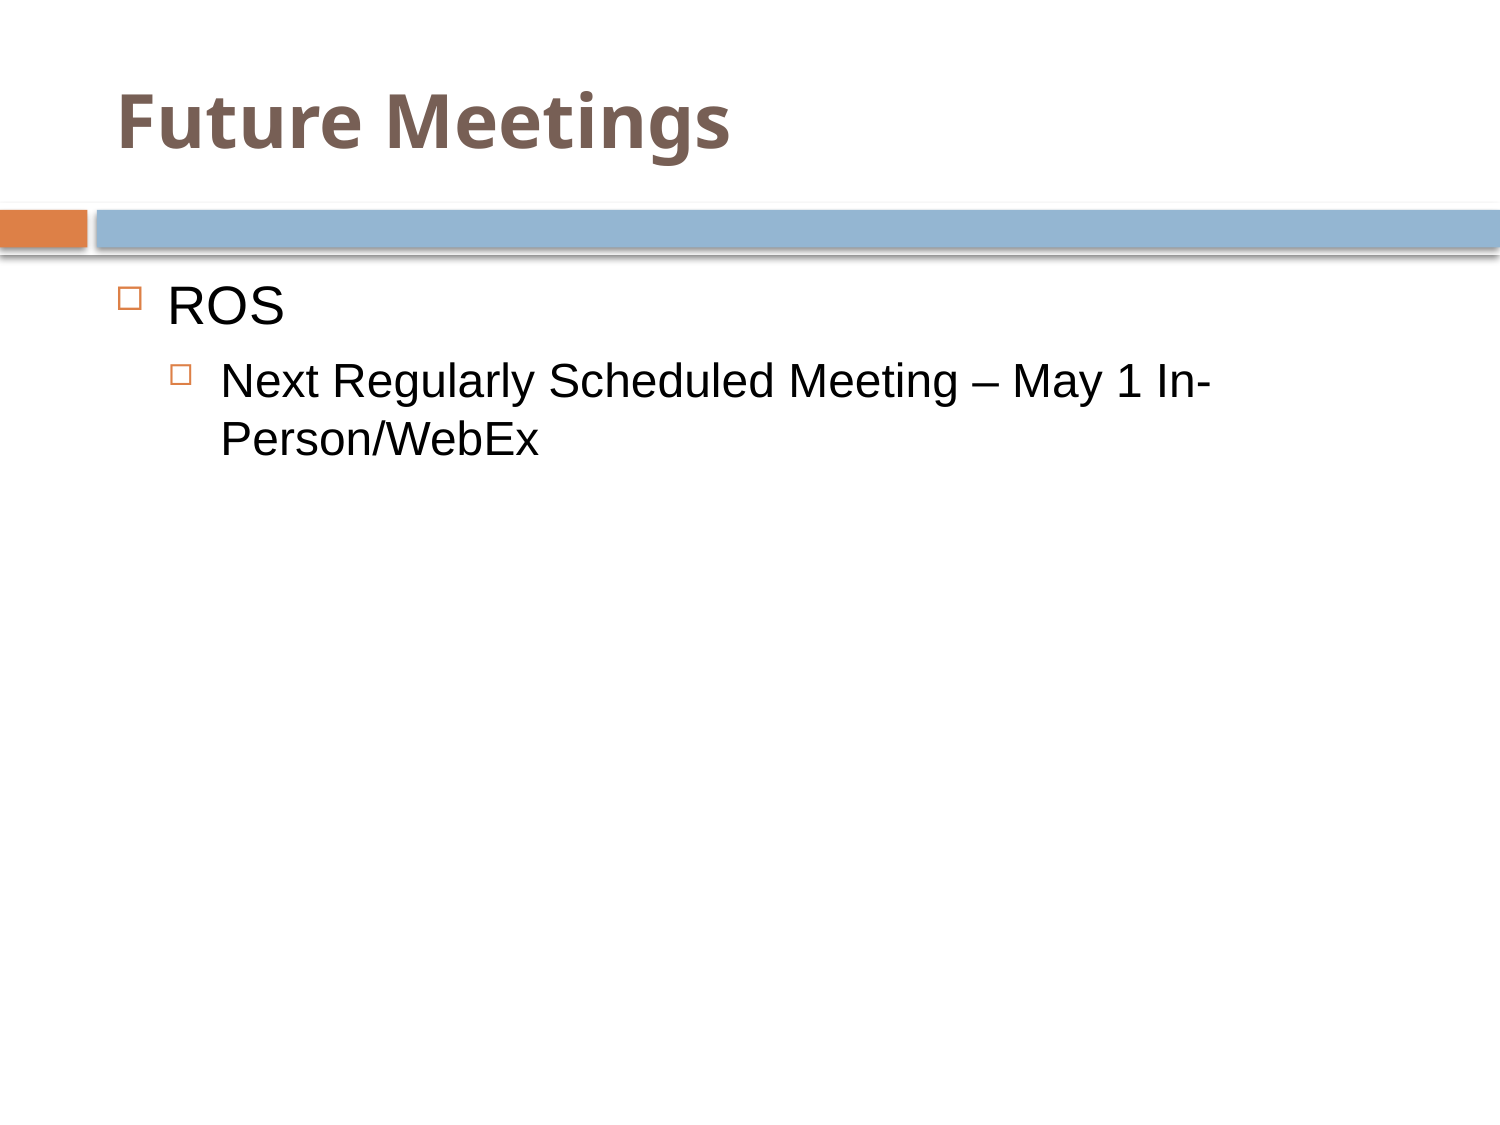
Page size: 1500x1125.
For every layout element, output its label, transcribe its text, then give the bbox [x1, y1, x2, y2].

title Future Meetings [100, 37, 1439, 201]
list ROS Next Regularly Scheduled Meeting – May 1 In- Person/WebEx [100, 262, 1439, 1001]
